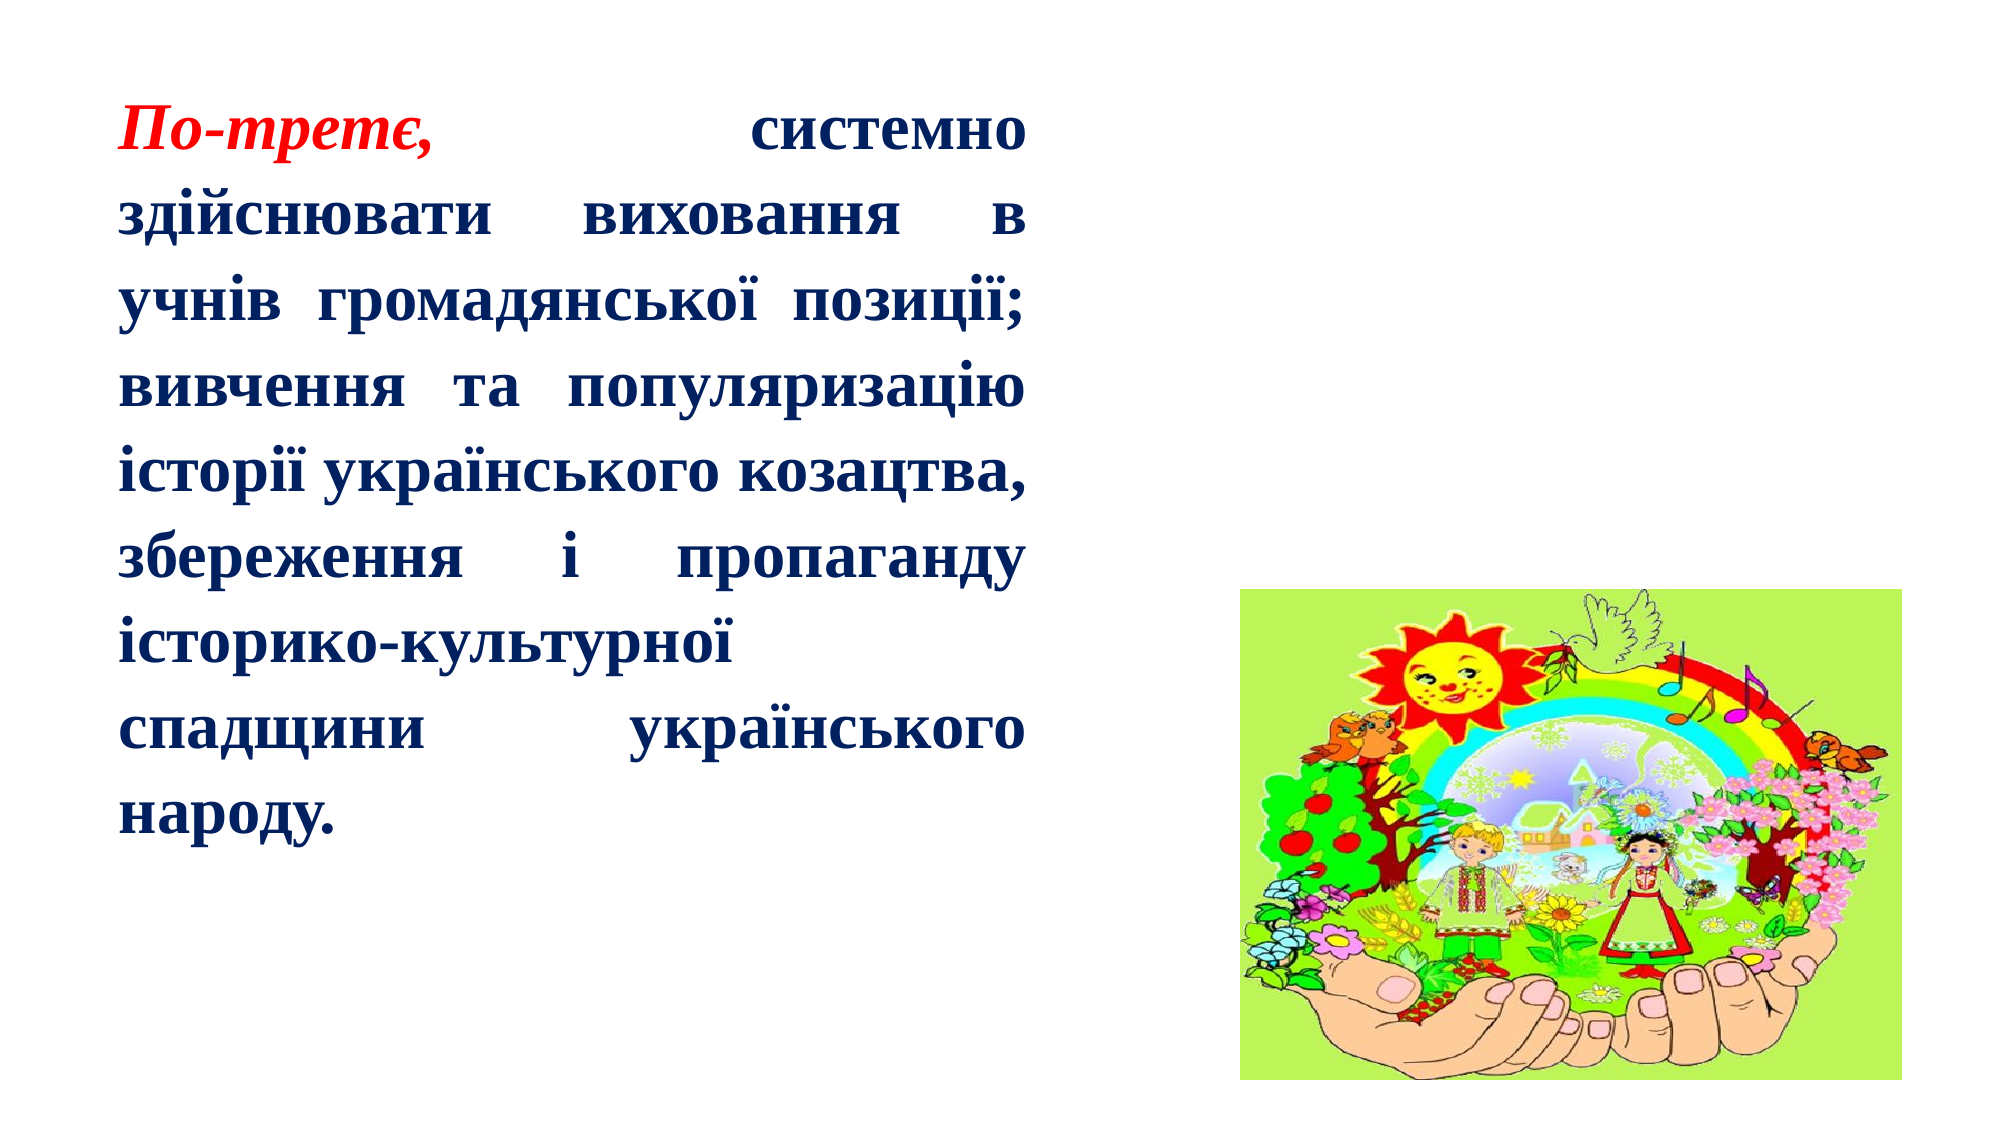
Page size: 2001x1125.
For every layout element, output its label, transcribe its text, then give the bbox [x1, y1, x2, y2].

picture [1240, 589, 1902, 1080]
text_box По-третє, системно здійснювати виховання в учнів громадянської позиції; вивчення та популяризацію історії українського козацтва, збереження і пропаганду історико-культурної спадщини українського народу. [104, 69, 1043, 855]
